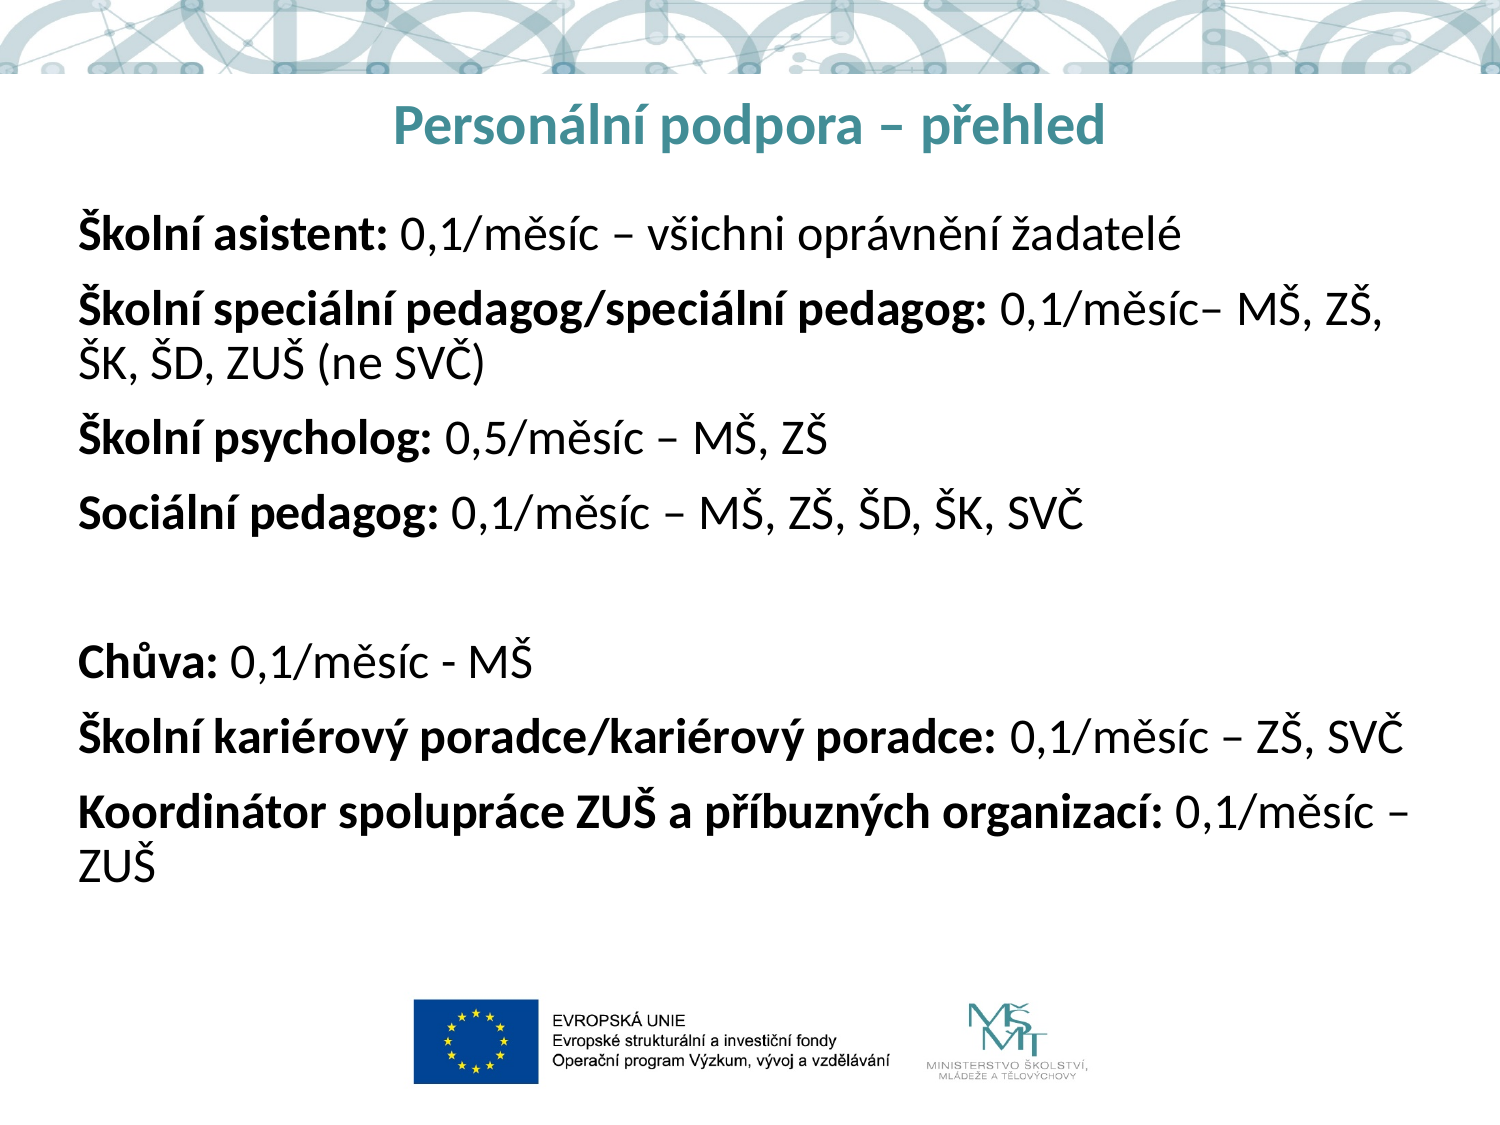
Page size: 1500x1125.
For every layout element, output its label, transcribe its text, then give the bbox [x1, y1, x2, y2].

title Personální podpora – přehled [103, 52, 1397, 199]
picture [0, 0, 1500, 74]
picture [371, 957, 1129, 1125]
list Školní asistent: 0,1/měsíc – všichni oprávnění žadatelé Školní speciální pedagog/speciální pedagog: 0,1/měsíc– MŠ, ZŠ, ŠK, ŠD, ZUŠ (ne SVČ) Školní psycholog: 0,5/měsíc – MŠ, ZŠ Sociální pedagog: 0,1/měsíc – MŠ, ZŠ, ŠD, ŠK, SVČ Chůva: 0,1/měsíc - MŠ Školní kariérový poradce/kariérový poradce: 0,1/měsíc – ZŠ, SVČ Koordinátor spolupráce ZUŠ a příbuzných organizací: 0,1/měsíc – ZUŠ [63, 199, 1439, 934]
